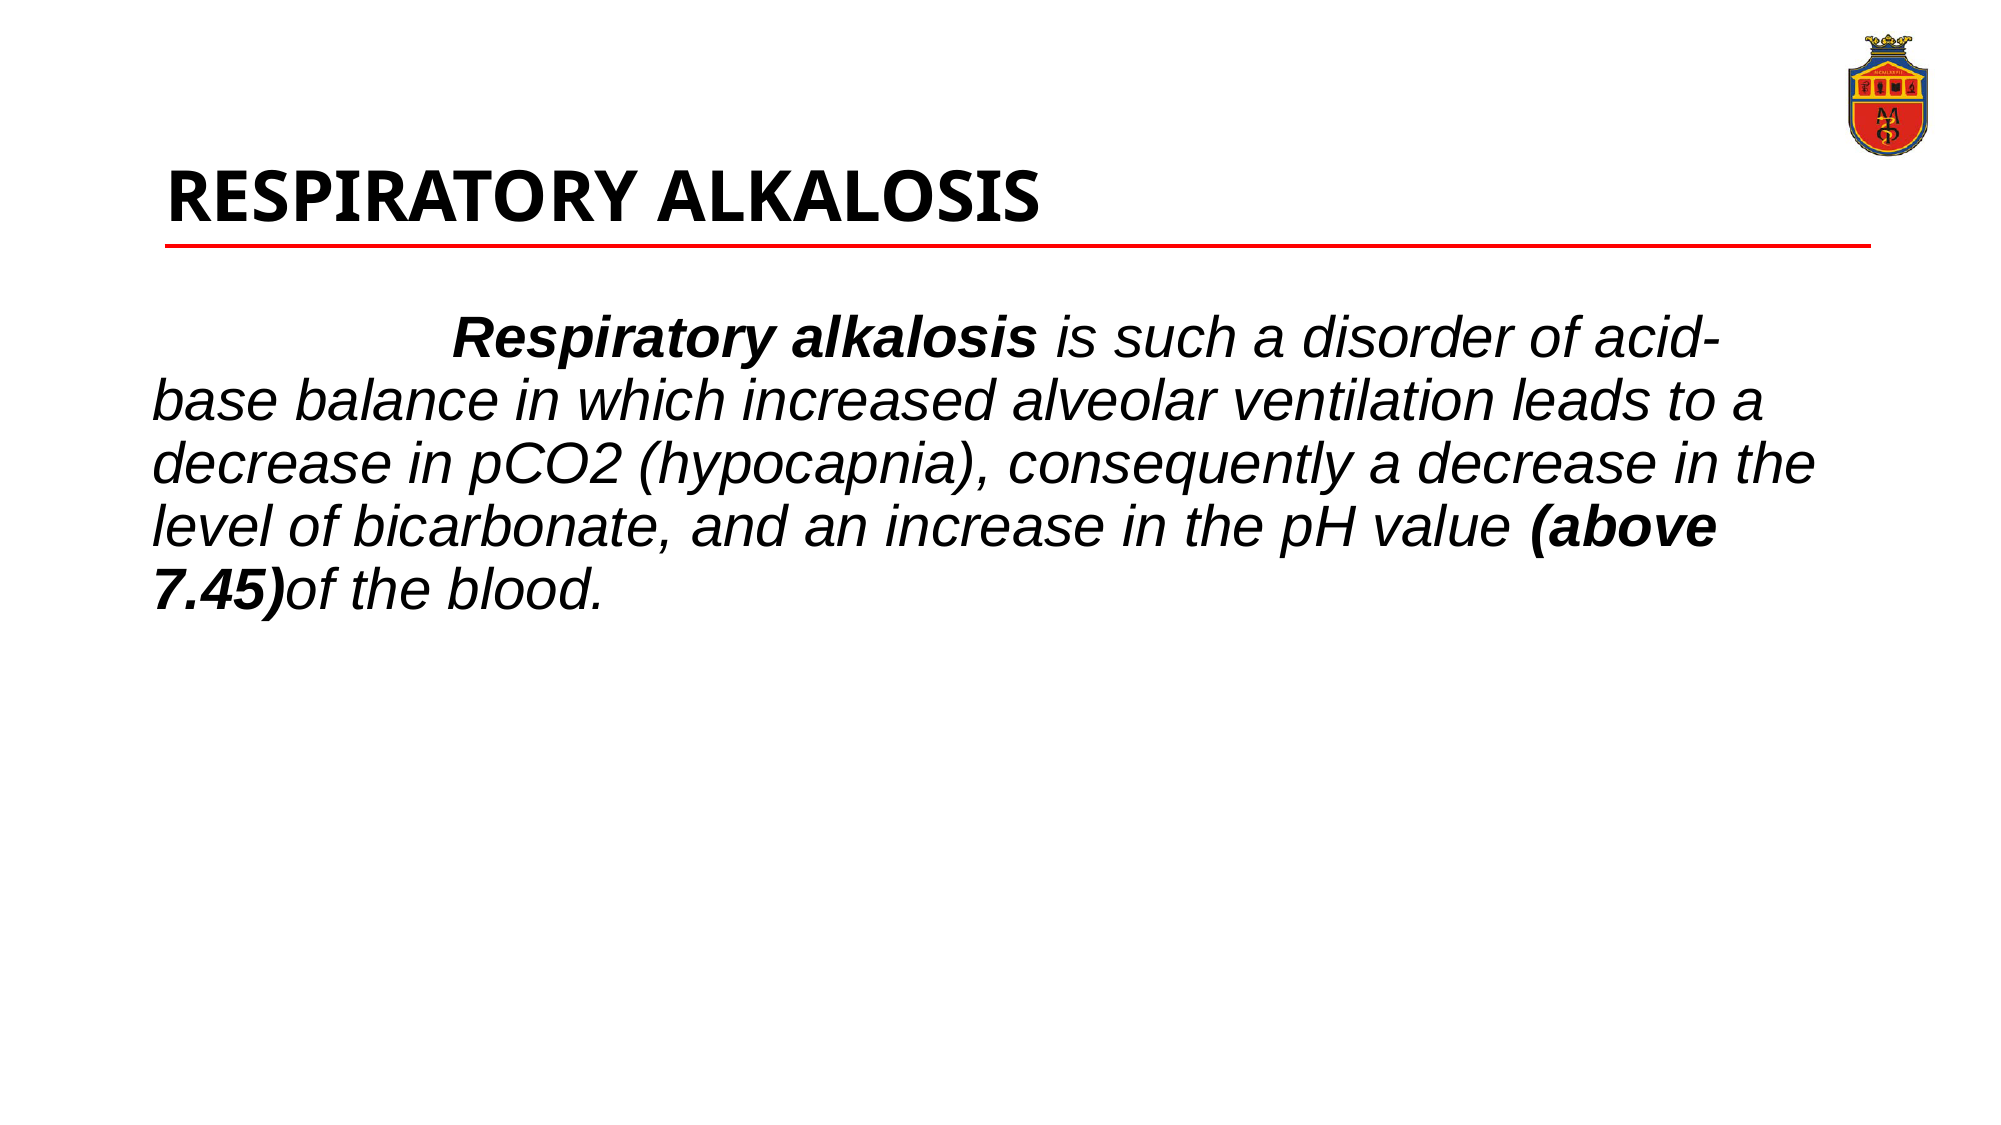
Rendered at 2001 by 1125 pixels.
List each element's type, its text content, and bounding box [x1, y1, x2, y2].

picture [1794, 16, 1969, 189]
list Respiratory alkalosis is such a disorder of acid-base balance in which increased alveolar ventilation leads to a decrease in pCO2 (hypocapnia), consequently a decrease in the level of bicarbonate, and an increase in the pH value (above 7.45)of the blood. [137, 299, 1863, 1014]
title RESPIRATORY ALKALOSIS [150, 143, 1850, 244]
